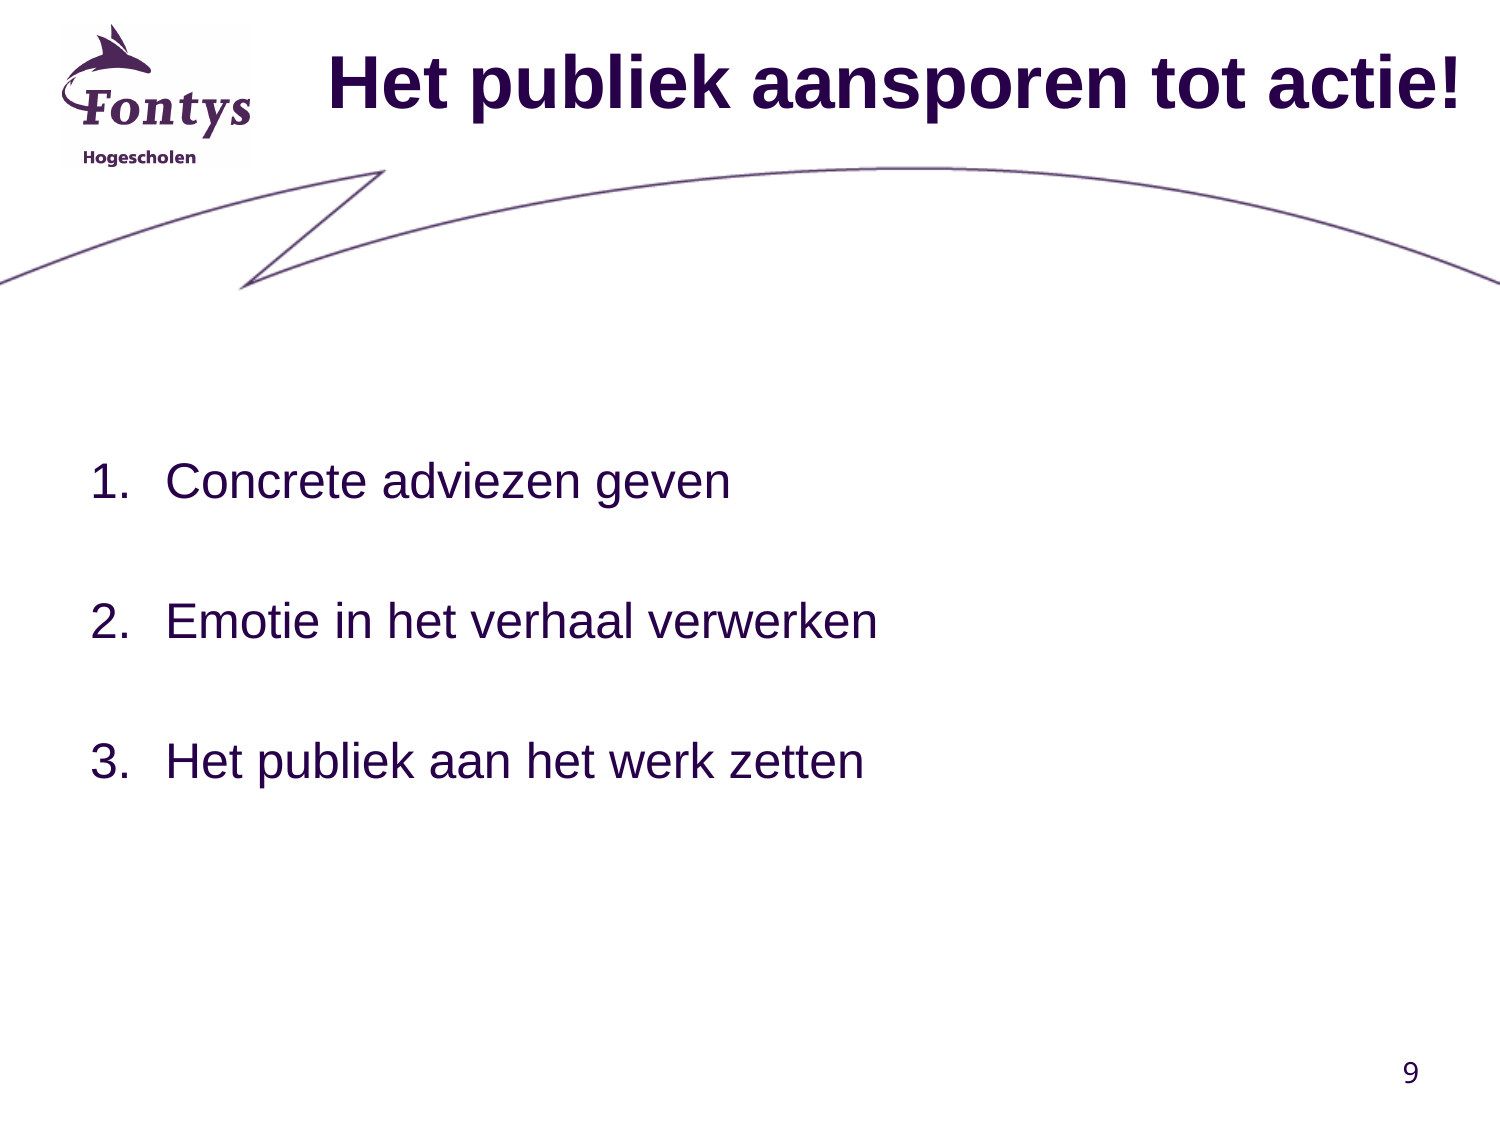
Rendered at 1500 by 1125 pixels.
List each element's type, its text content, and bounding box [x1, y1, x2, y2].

title Het publiek aansporen tot actie! [0, 0, 1500, 169]
picture [0, 169, 1500, 1112]
list Concrete adviezen geven Emotie in het verhaal verwerken Het publiek aan het werk zetten [75, 290, 1425, 1047]
